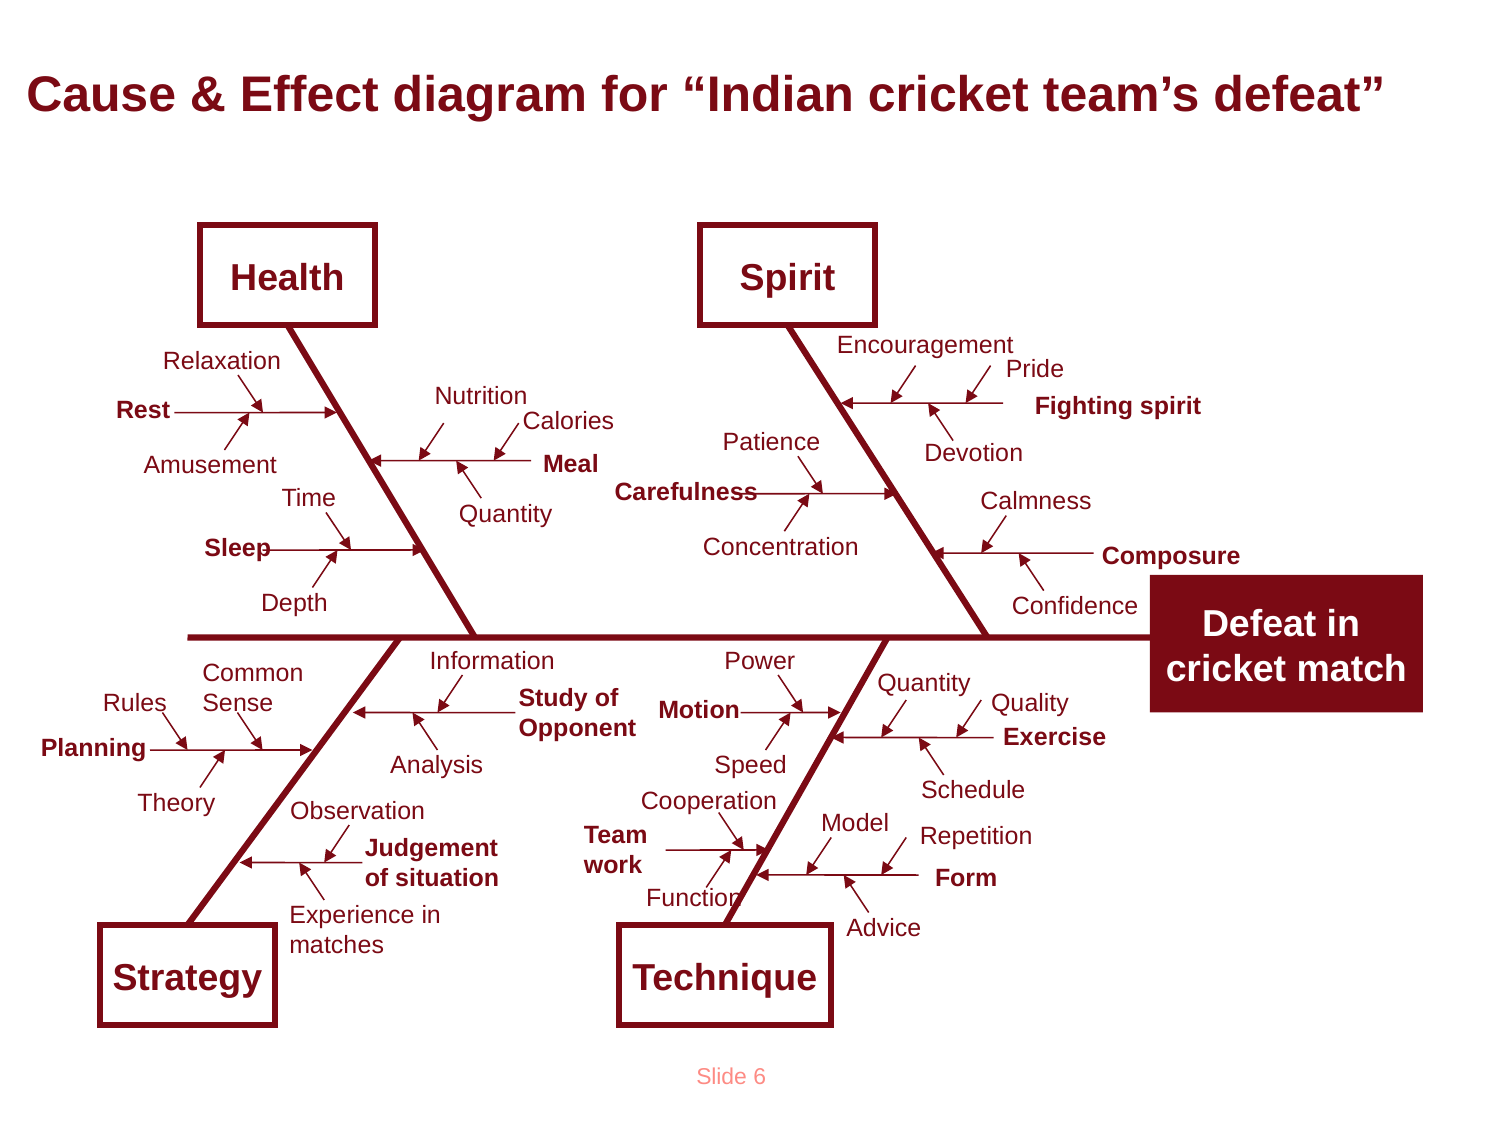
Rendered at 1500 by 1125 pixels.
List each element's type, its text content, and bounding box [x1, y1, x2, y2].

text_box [841, 637, 888, 656]
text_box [99, 637, 350, 785]
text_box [699, 482, 988, 638]
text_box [199, 544, 476, 635]
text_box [930, 477, 1258, 628]
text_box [699, 224, 988, 416]
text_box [821, 320, 1222, 475]
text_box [99, 832, 401, 1026]
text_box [618, 927, 888, 1026]
title Cause & Effect diagram for “Indian cricket team’s defeat” [26, 61, 1472, 186]
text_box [597, 417, 898, 569]
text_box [99, 336, 338, 488]
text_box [352, 636, 639, 788]
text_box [188, 473, 426, 625]
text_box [239, 786, 532, 980]
text_box Defeat in cricket match [1149, 574, 1423, 713]
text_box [23, 648, 327, 825]
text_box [755, 798, 1049, 950]
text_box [368, 372, 631, 536]
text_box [199, 224, 476, 472]
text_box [830, 658, 1123, 813]
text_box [568, 777, 794, 920]
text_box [640, 636, 841, 788]
